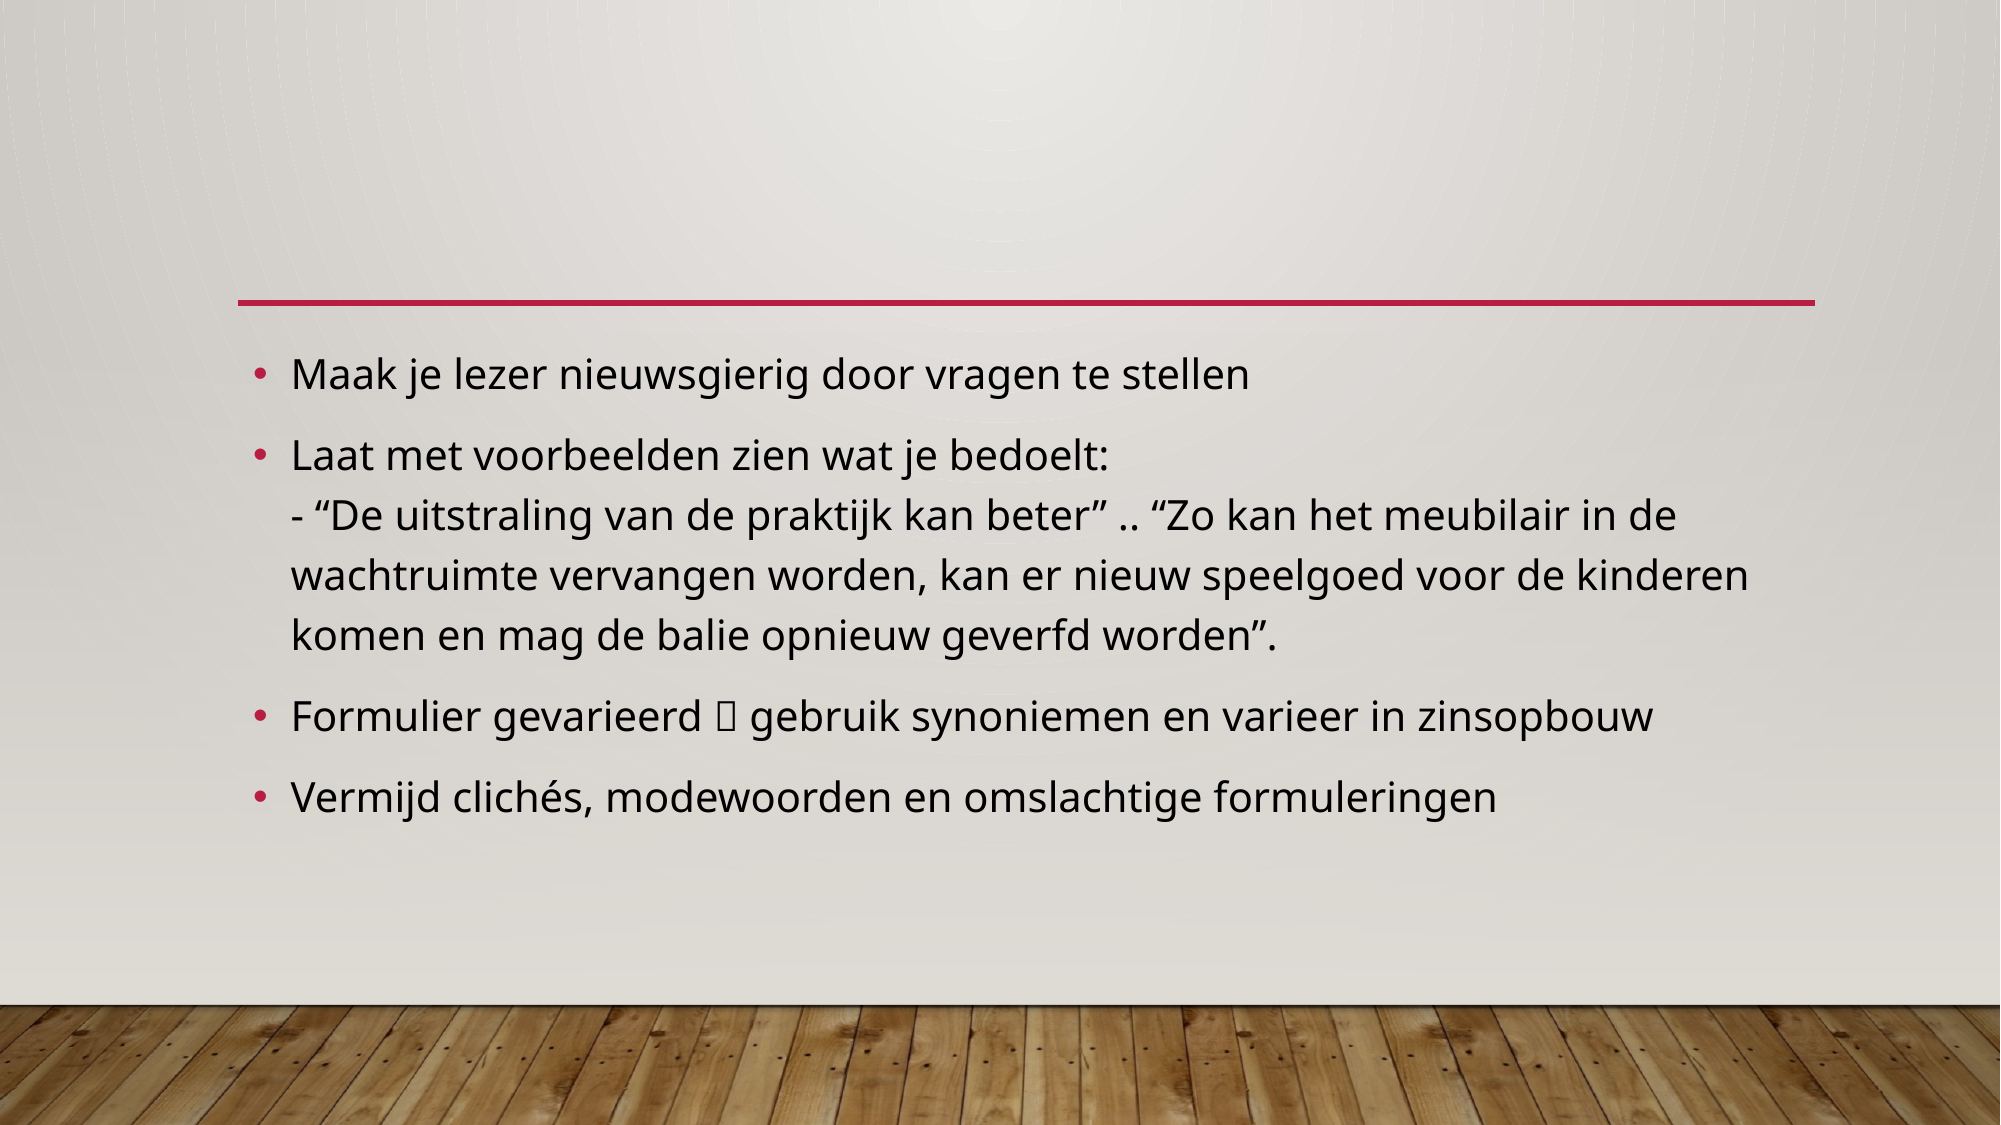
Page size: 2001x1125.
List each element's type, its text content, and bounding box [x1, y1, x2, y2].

picture [0, 1005, 2000, 1125]
list Maak je lezer nieuwsgierig door vragen te stellen Laat met voorbeelden zien wat je bedoelt: - “De uitstraling van de praktijk kan beter” .. “Zo kan het meubilair in de wachtruimte vervangen worden, kan er nieuw speelgoed voor de kinderen komen en mag de balie opnieuw geverfd worden”. Formulier gevarieerd  gebruik synoniemen en varieer in zinsopbouw Vermijd clichés, modewoorden en omslachtige formuleringen [238, 330, 1814, 897]
